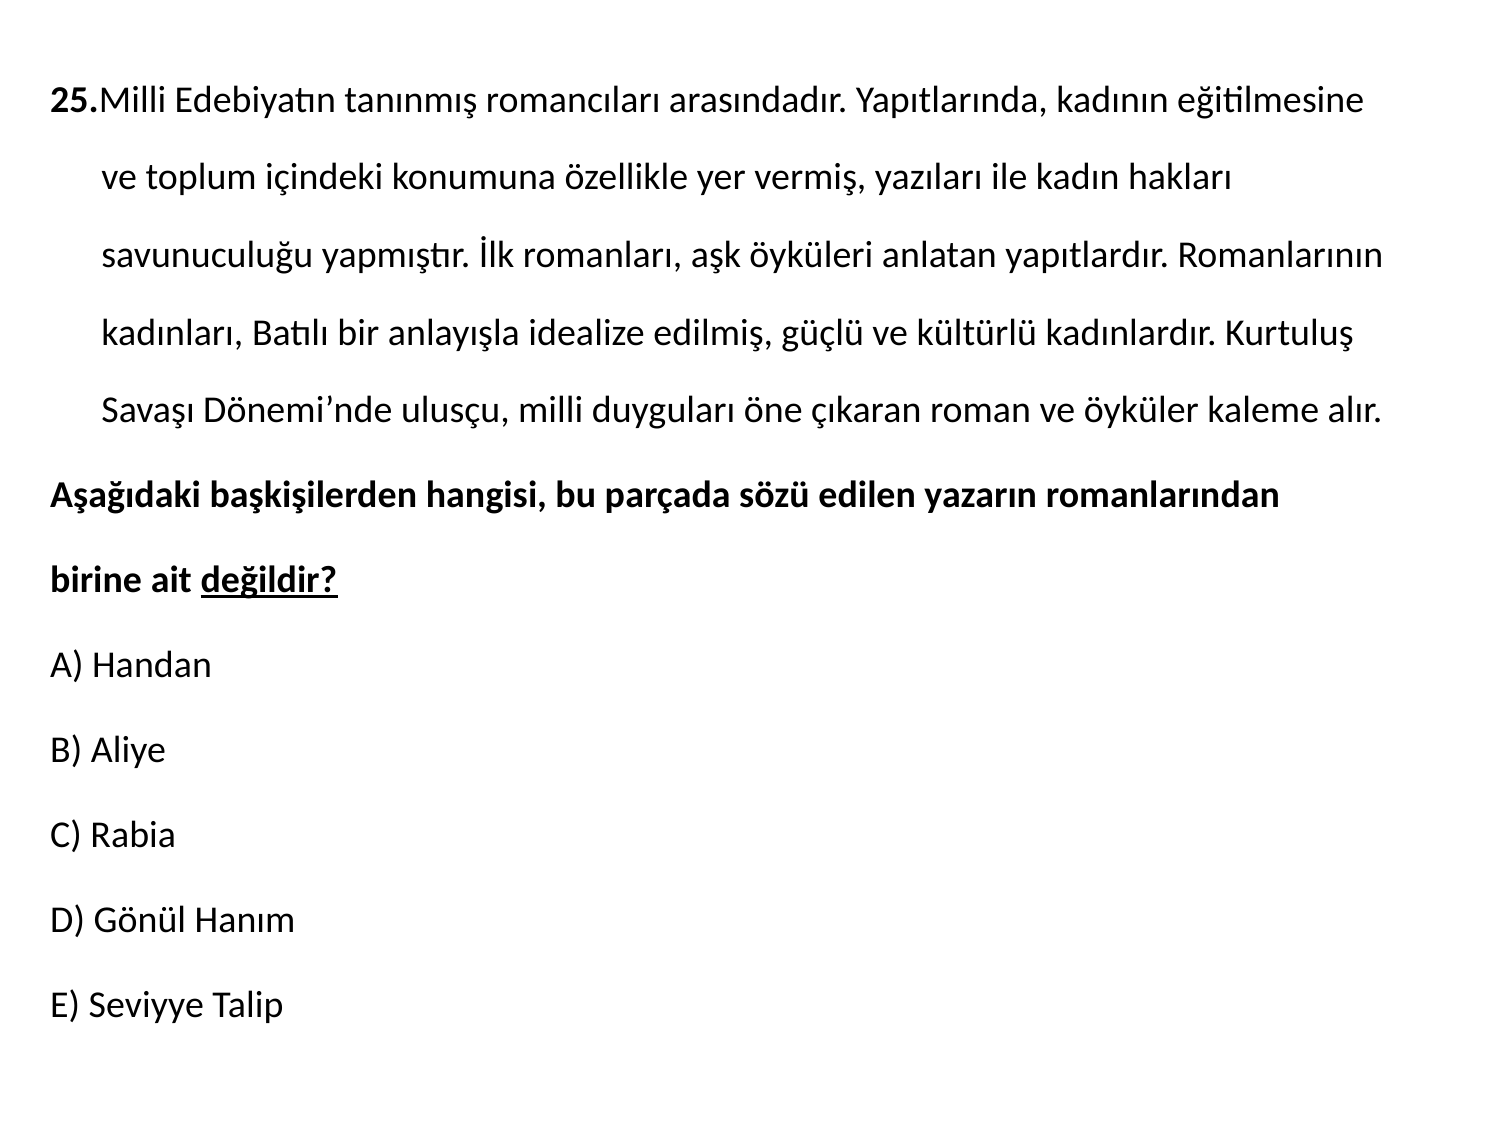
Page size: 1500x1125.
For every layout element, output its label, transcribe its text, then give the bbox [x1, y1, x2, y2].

list 25.Milli Edebiyatın tanınmış romancıları arasındadır. Yapıtlarında, kadının eğitilmesine ve toplum içindeki konumuna özellikle yer vermiş, yazıları ile kadın hakları savunuculuğu yapmıştır. İlk romanları, aşk öyküleri anlatan yapıtlardır. Romanlarının kadınları, Batılı bir anlayışla idealize edilmiş, güçlü ve kültürlü kadınlardır. Kurtuluş Savaşı Dönemi’nde ulusçu, milli duyguları öne çıkaran roman ve öyküler kaleme alır. Aşağıdaki başkişilerden hangisi, bu parçada sözü edilen yazarın romanlarından birine ait değildir? A) Handan B) Aliye C) Rabia D) Gönül Hanım E) Seviyye Talip [35, 35, 1418, 1102]
